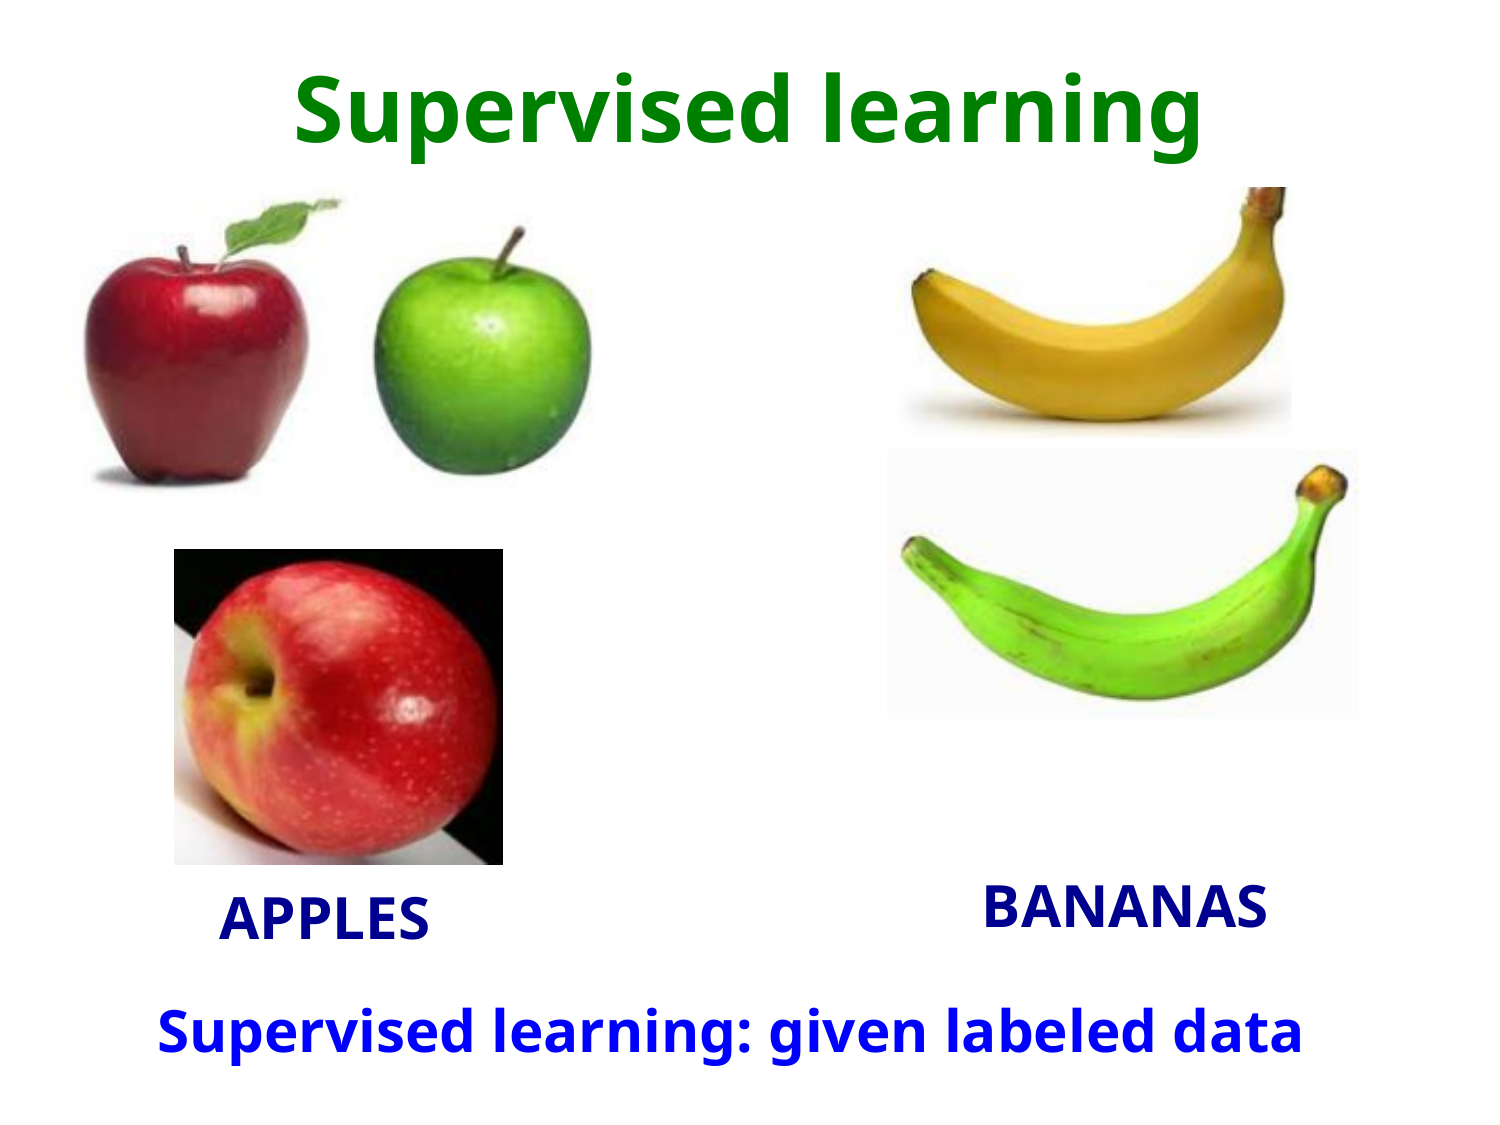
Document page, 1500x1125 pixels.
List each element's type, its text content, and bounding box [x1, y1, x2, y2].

picture [887, 449, 1359, 719]
picture [887, 187, 1313, 438]
text_box APPLES [112, 887, 538, 959]
text_box BANANAS [912, 874, 1338, 946]
title Supervised learning [74, 12, 1426, 201]
picture [174, 549, 503, 865]
picture [49, 187, 626, 501]
text_box Supervised learning: given labeled data [137, 999, 1325, 1071]
